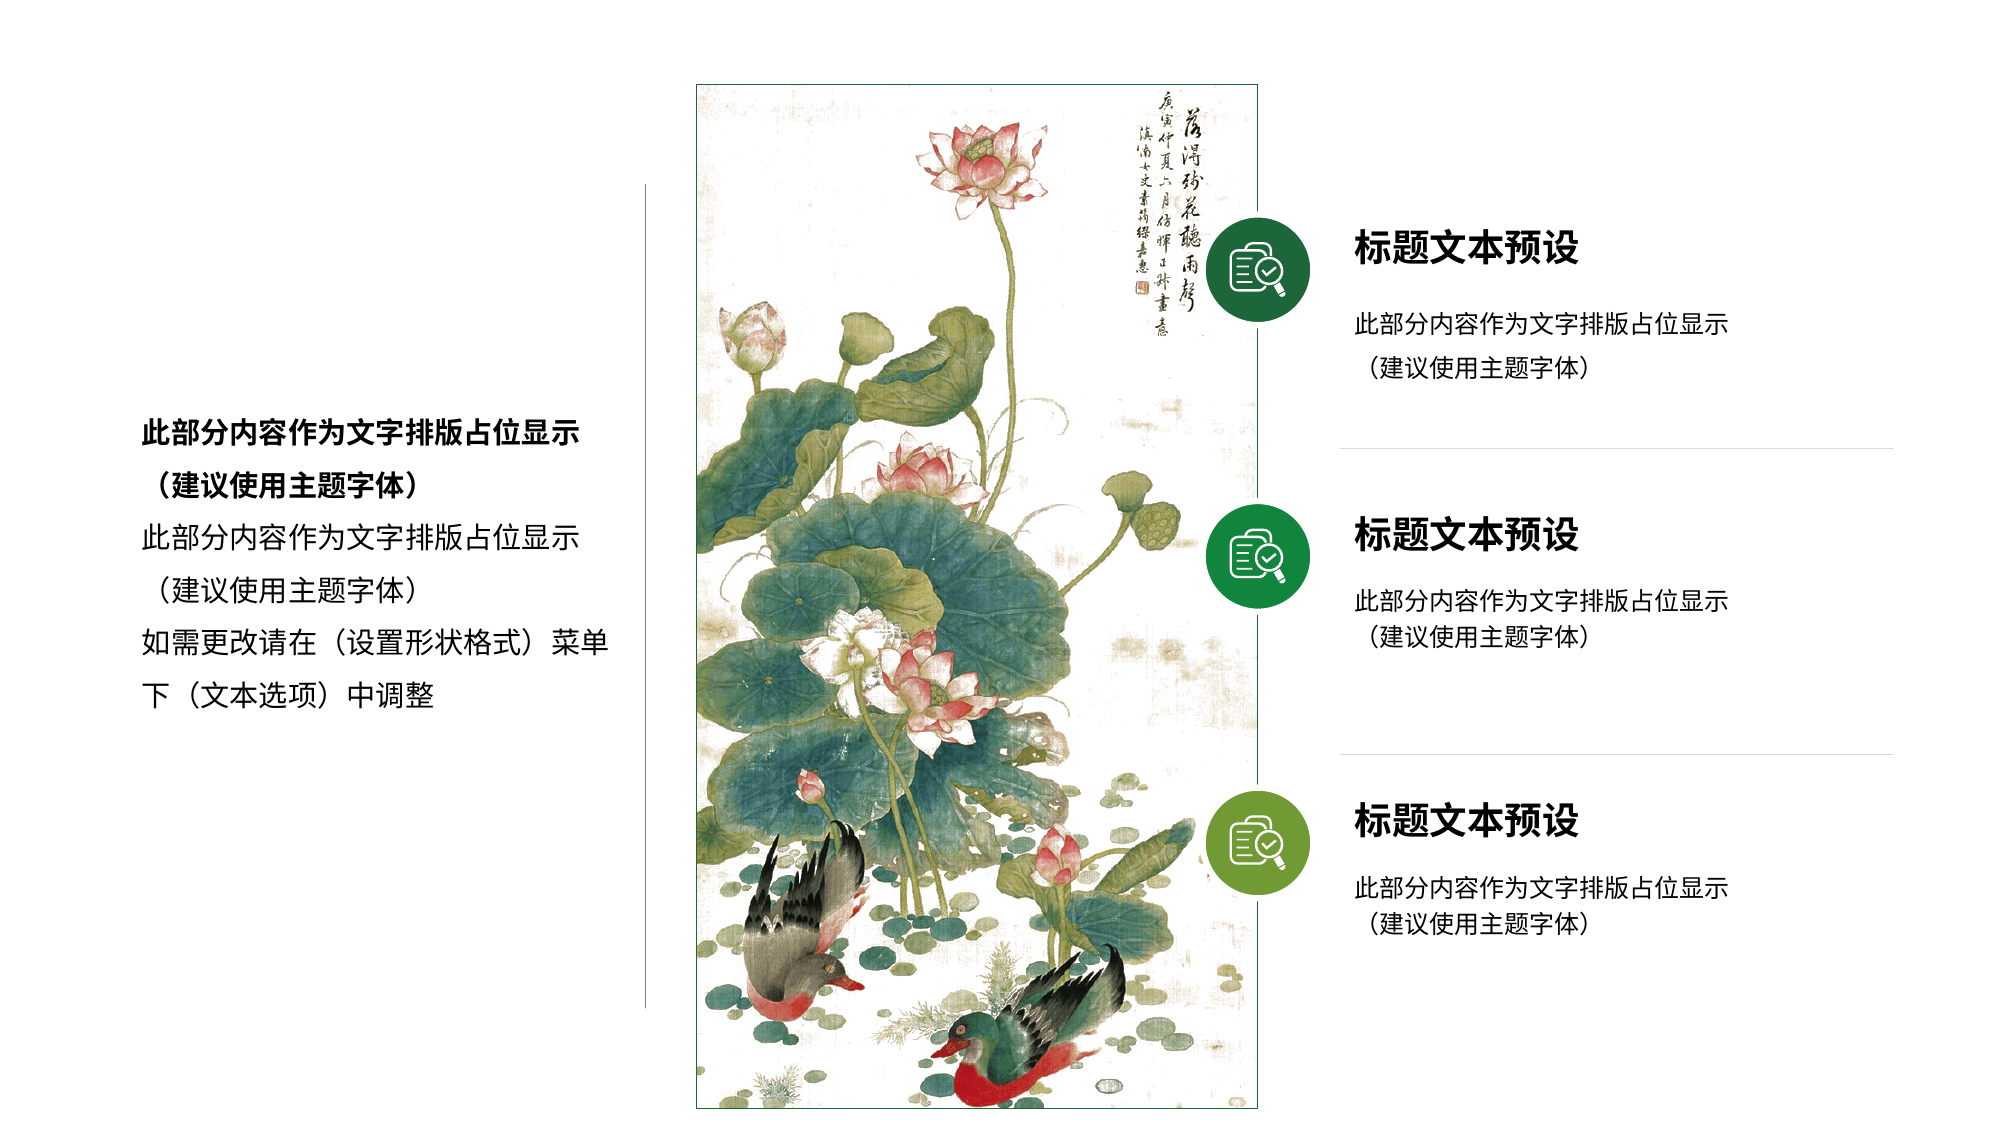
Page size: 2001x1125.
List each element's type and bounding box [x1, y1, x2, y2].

picture [696, 1022, 1258, 1109]
picture [696, 84, 1258, 184]
text_box [127, 184, 1894, 1022]
